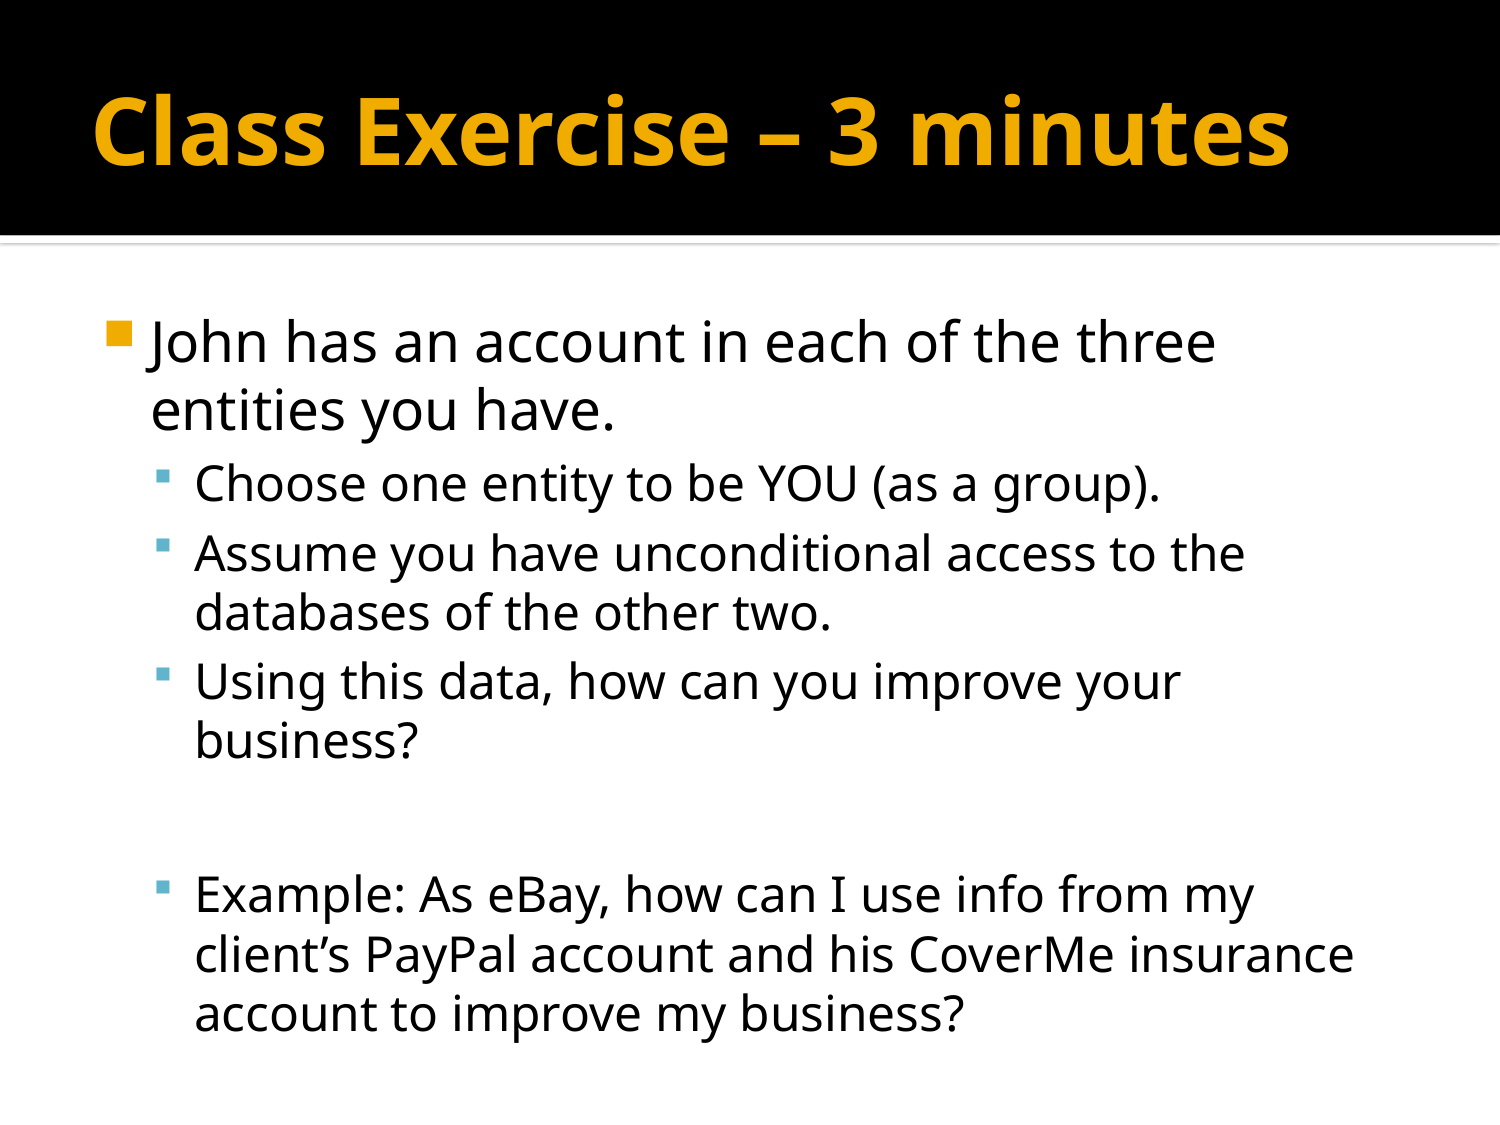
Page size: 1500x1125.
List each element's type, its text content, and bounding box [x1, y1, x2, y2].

title Class Exercise – 3 minutes [75, 25, 1425, 231]
list John has an account in each of the three entities you have. Choose one entity to be YOU (as a group). Assume you have unconditional access to the databases of the other two. Using this data, how can you improve your business? Example: As eBay, how can I use info from my client’s PayPal account and his CoverMe insurance account to improve my business? [75, 291, 1425, 1050]
